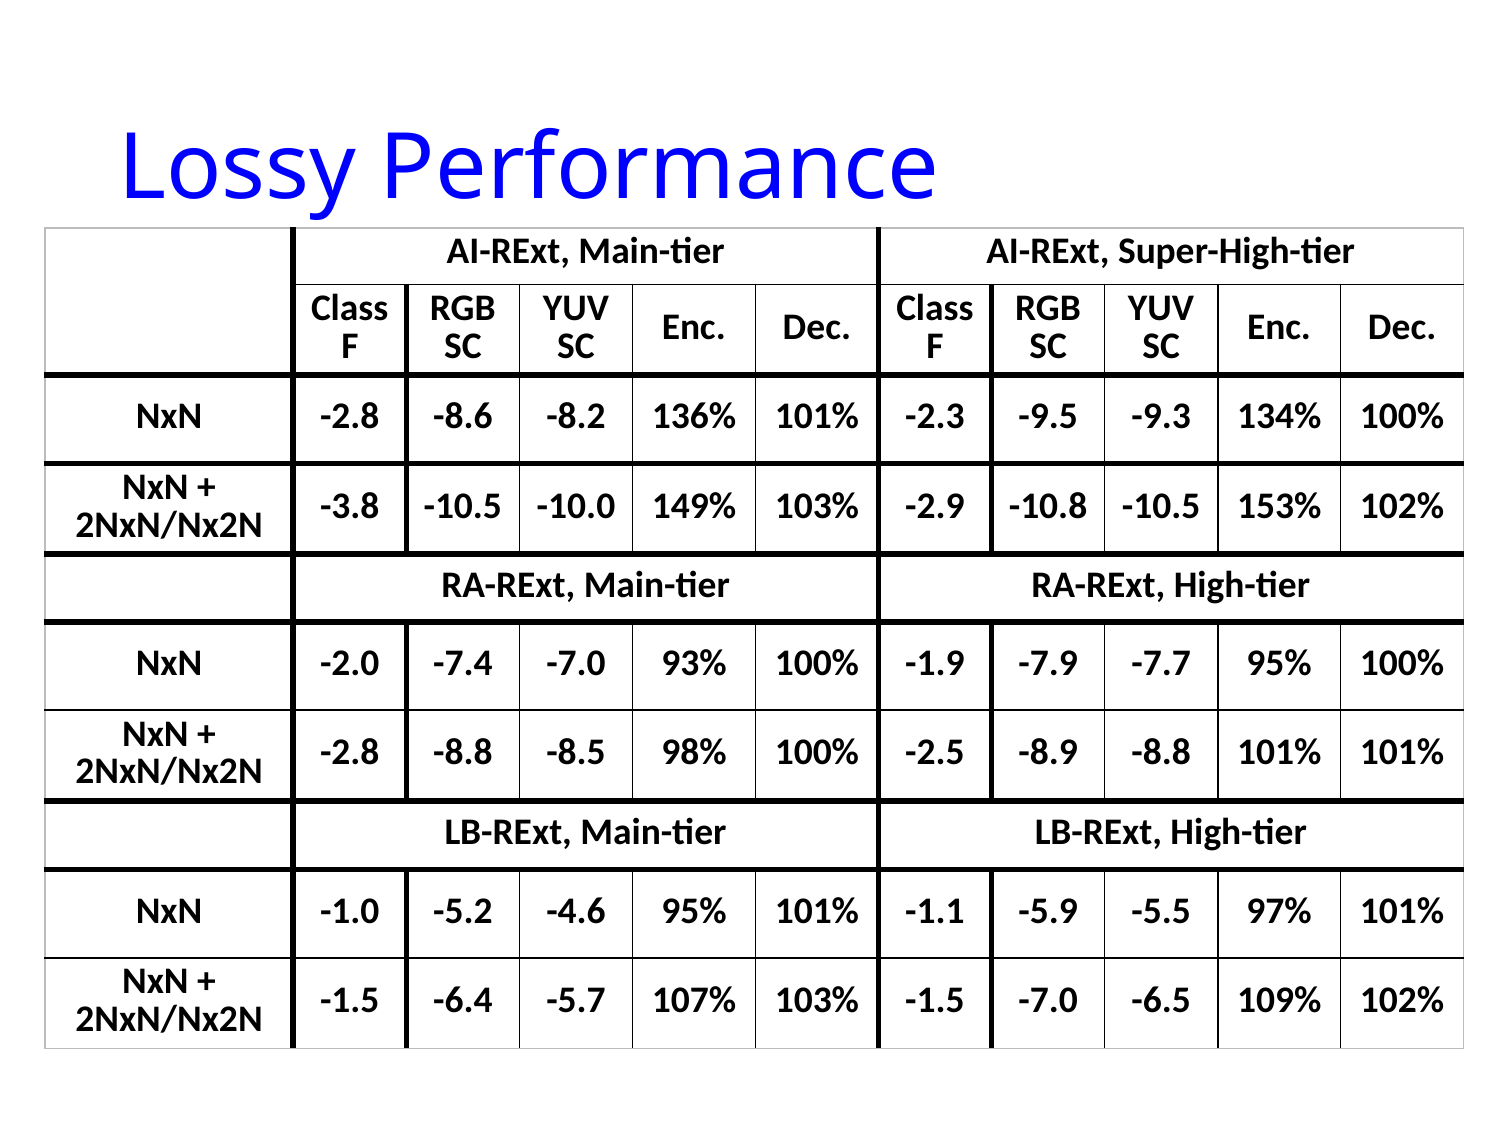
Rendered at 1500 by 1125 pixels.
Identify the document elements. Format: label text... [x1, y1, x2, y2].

table_header AI-RExt, Main-tier [296, 229, 876, 284]
table_cell -4.6 [520, 872, 632, 957]
table_cell NxN [46, 378, 290, 461]
table_cell 134% [1219, 378, 1340, 461]
table_header [46, 229, 290, 372]
table_cell -10.8 [994, 466, 1104, 551]
table_cell -2.5 [881, 711, 989, 798]
table_cell 101% [756, 872, 876, 957]
table_cell 103% [756, 959, 876, 1048]
table_cell -7.7 [1105, 625, 1217, 709]
table_cell -6.5 [1105, 959, 1217, 1048]
table_cell NxN + 2NxN/Nx2N [46, 711, 290, 798]
table_cell -1.5 [296, 959, 404, 1048]
table_cell -7.0 [994, 959, 1104, 1048]
table_cell 102% [1341, 466, 1463, 551]
table_cell 95% [1219, 625, 1340, 709]
table_cell 100% [756, 711, 876, 798]
table_cell RGB SC [994, 285, 1104, 372]
table_cell RGB SC [409, 285, 519, 372]
table_cell NxN + 2NxN/Nx2N [46, 959, 290, 1048]
table_cell -10.0 [520, 466, 632, 551]
table_cell YUV SC [520, 285, 632, 372]
table_cell Dec. [756, 285, 876, 372]
table_cell -1.9 [881, 625, 989, 709]
table_cell [46, 557, 290, 619]
table_cell 101% [756, 378, 876, 461]
table_cell -10.5 [1105, 466, 1217, 551]
table_cell 103% [756, 466, 876, 551]
table_cell 100% [1341, 378, 1463, 461]
table_cell -8.2 [520, 378, 632, 461]
table_cell 98% [633, 711, 755, 798]
table_cell -5.2 [409, 872, 519, 957]
title Lossy Performance [103, 59, 1397, 227]
table_cell [46, 804, 290, 867]
table_cell -8.9 [994, 711, 1104, 798]
table_header AI-RExt, Super-High-tier [881, 229, 1463, 284]
table_cell -2.0 [296, 625, 404, 709]
table_cell -8.5 [520, 711, 632, 798]
table_cell -7.9 [994, 625, 1104, 709]
table_cell -6.4 [409, 959, 519, 1048]
table_cell -1.0 [296, 872, 404, 957]
table_cell -2.8 [296, 378, 404, 461]
table_cell 100% [756, 625, 876, 709]
table_cell -1.1 [881, 872, 989, 957]
table_cell NxN + 2NxN/Nx2N [46, 466, 290, 551]
table_cell -2.9 [881, 466, 989, 551]
table_cell RA-RExt, Main-tier [296, 557, 876, 619]
table_cell 136% [633, 378, 755, 461]
table_cell -5.9 [994, 872, 1104, 957]
table_cell 97% [1219, 872, 1340, 957]
table_cell -7.0 [520, 625, 632, 709]
table_cell -2.3 [881, 378, 989, 461]
table_cell -9.5 [994, 378, 1104, 461]
table_cell 149% [633, 466, 755, 551]
table_cell -8.8 [1105, 711, 1217, 798]
table_cell 93% [633, 625, 755, 709]
table_cell YUV SC [1105, 285, 1217, 372]
table_cell LB-RExt, High-tier [881, 804, 1463, 867]
table_cell -8.6 [409, 378, 519, 461]
table_cell NxN [46, 872, 290, 957]
table_cell NxN [46, 625, 290, 709]
table_cell 95% [633, 872, 755, 957]
table_cell -1.5 [881, 959, 989, 1048]
table_cell -5.7 [520, 959, 632, 1048]
table_cell -5.5 [1105, 872, 1217, 957]
table_cell 102% [1341, 959, 1463, 1048]
table_cell LB-RExt, Main-tier [296, 804, 876, 867]
table_cell 100% [1341, 625, 1463, 709]
table_cell 101% [1341, 711, 1463, 798]
table_cell 101% [1219, 711, 1340, 798]
table_cell -3.8 [296, 466, 404, 551]
table_cell 109% [1219, 959, 1340, 1048]
table_cell -10.5 [409, 466, 519, 551]
table_cell -9.3 [1105, 378, 1217, 461]
table_cell -8.8 [409, 711, 519, 798]
table_cell Dec. [1341, 285, 1463, 372]
table_cell 101% [1341, 872, 1463, 957]
table_cell Enc. [1219, 285, 1340, 372]
table_cell -7.4 [409, 625, 519, 709]
table_cell Class F [296, 285, 404, 372]
table_cell -2.8 [296, 711, 404, 798]
table_cell 107% [633, 959, 755, 1048]
table_cell RA-RExt, High-tier [881, 557, 1463, 619]
table_cell 153% [1219, 466, 1340, 551]
table_cell Enc. [633, 285, 755, 372]
table_cell Class F [881, 285, 989, 372]
